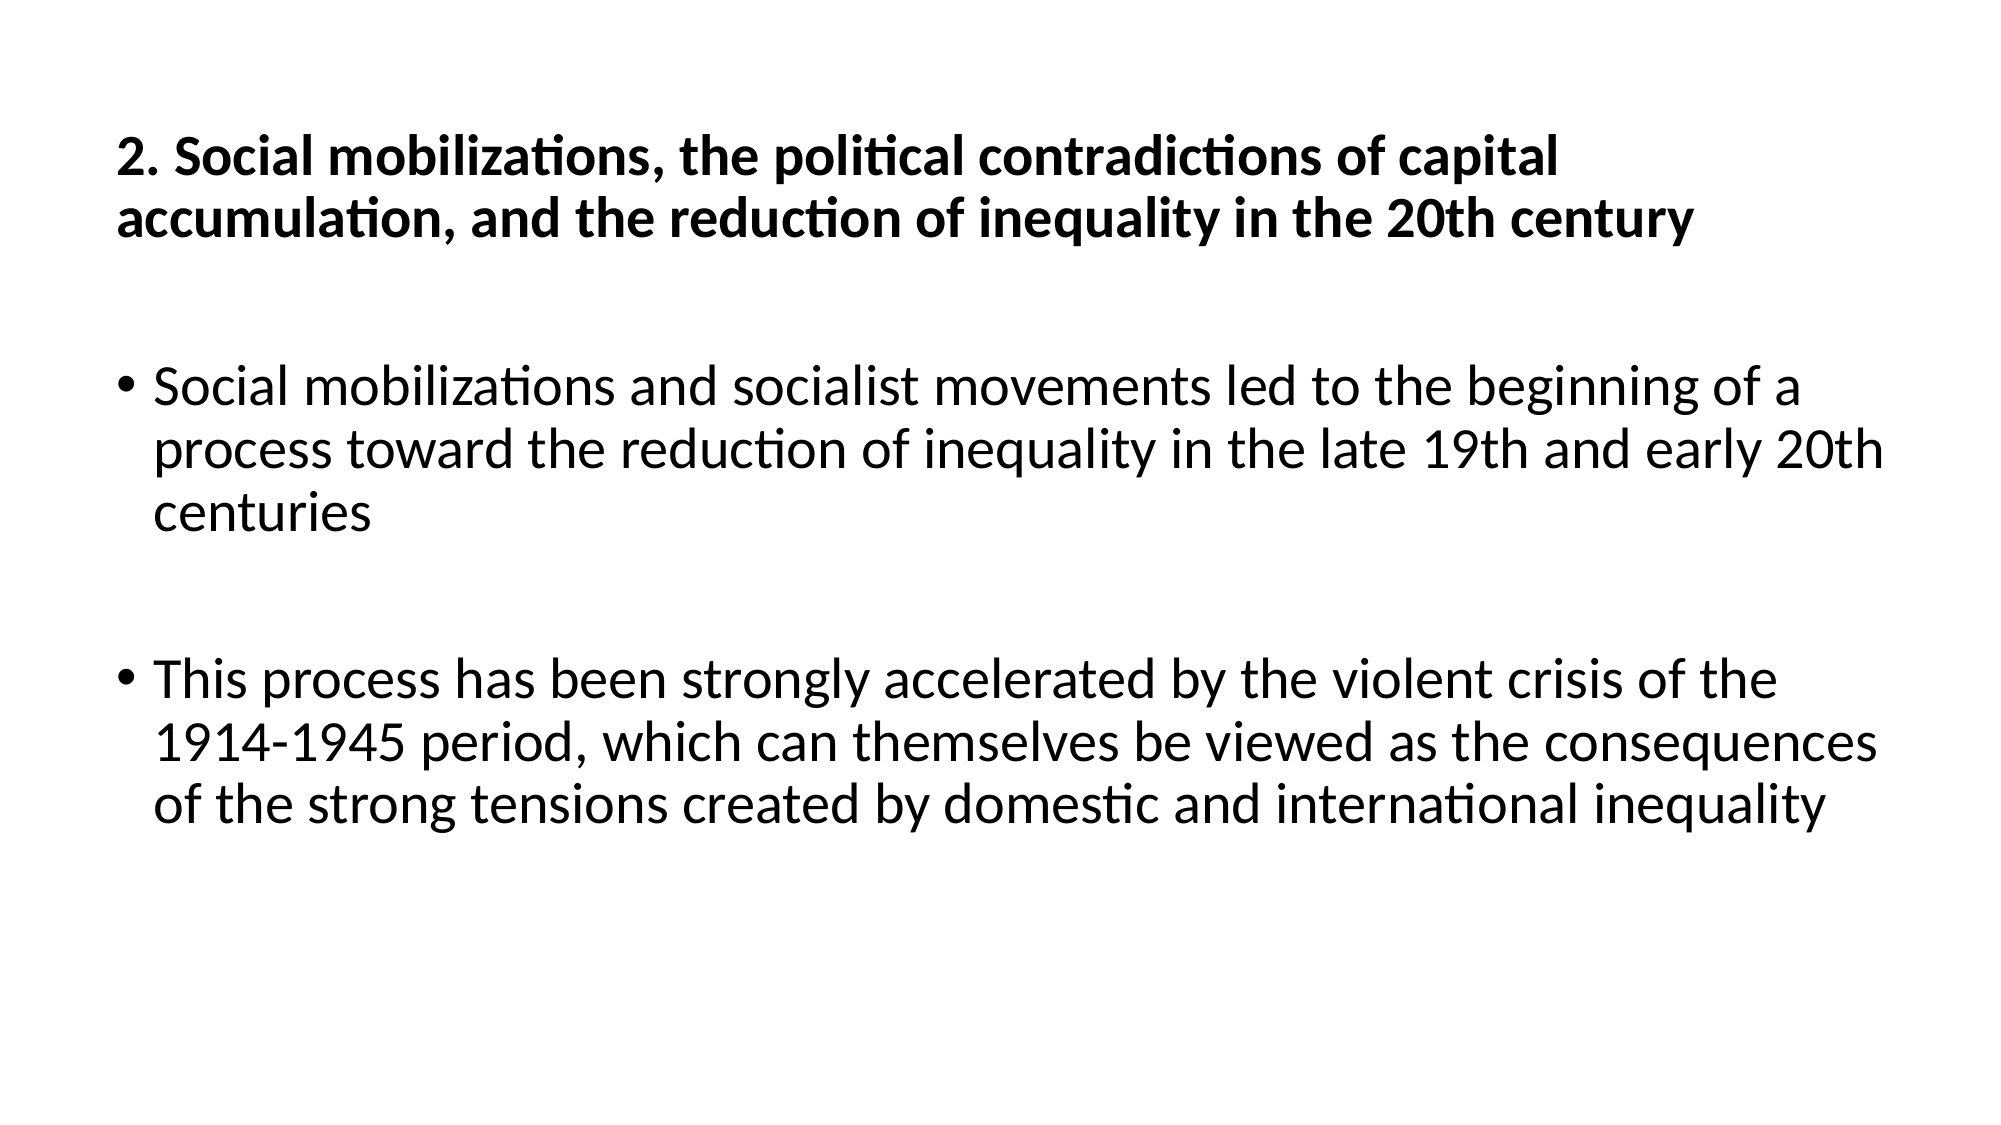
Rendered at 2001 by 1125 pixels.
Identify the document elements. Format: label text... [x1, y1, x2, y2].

list 2. Social mobilizations, the political contradictions of capital accumulation, and the reduction of inequality in the 20th century Social mobilizations and socialist movements led to the beginning of a process toward the reduction of inequality in the late 19th and early 20th centuries This process has been strongly accelerated by the violent crisis of the 1914-1945 period, which can themselves be viewed as the consequences of the strong tensions created by domestic and international inequality [101, 117, 1928, 936]
